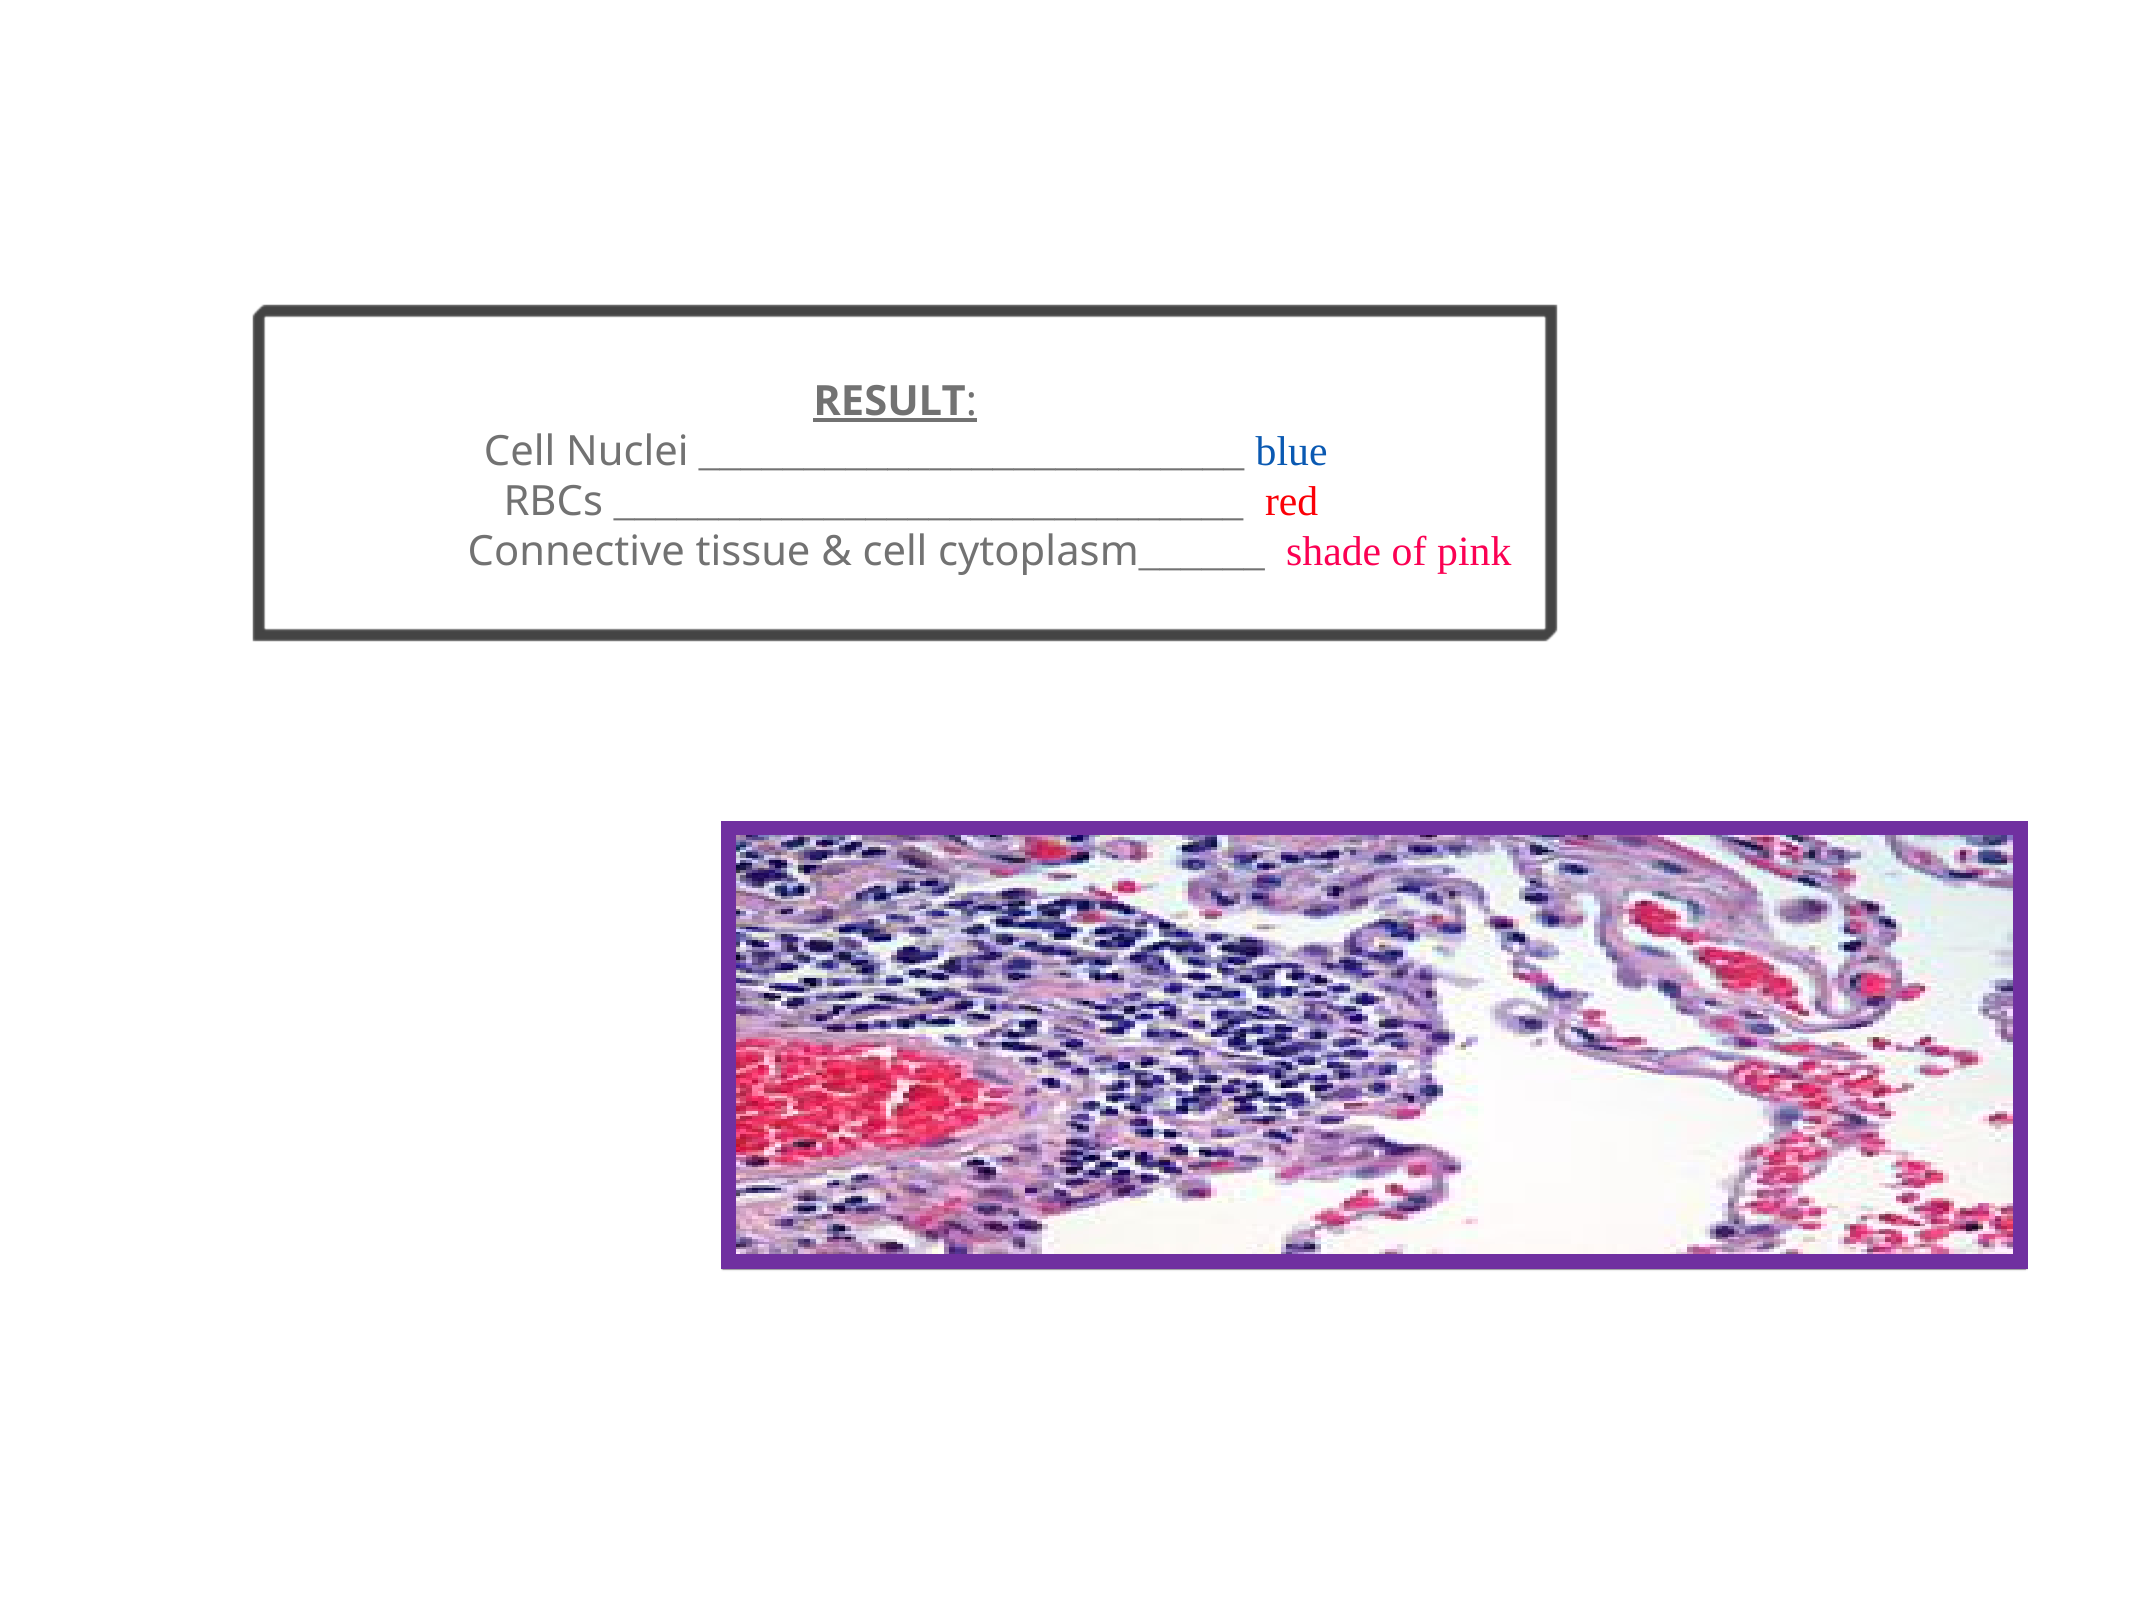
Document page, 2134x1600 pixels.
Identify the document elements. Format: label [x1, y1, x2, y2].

text_box [735, 835, 2014, 1255]
text_box [251, 303, 1561, 644]
